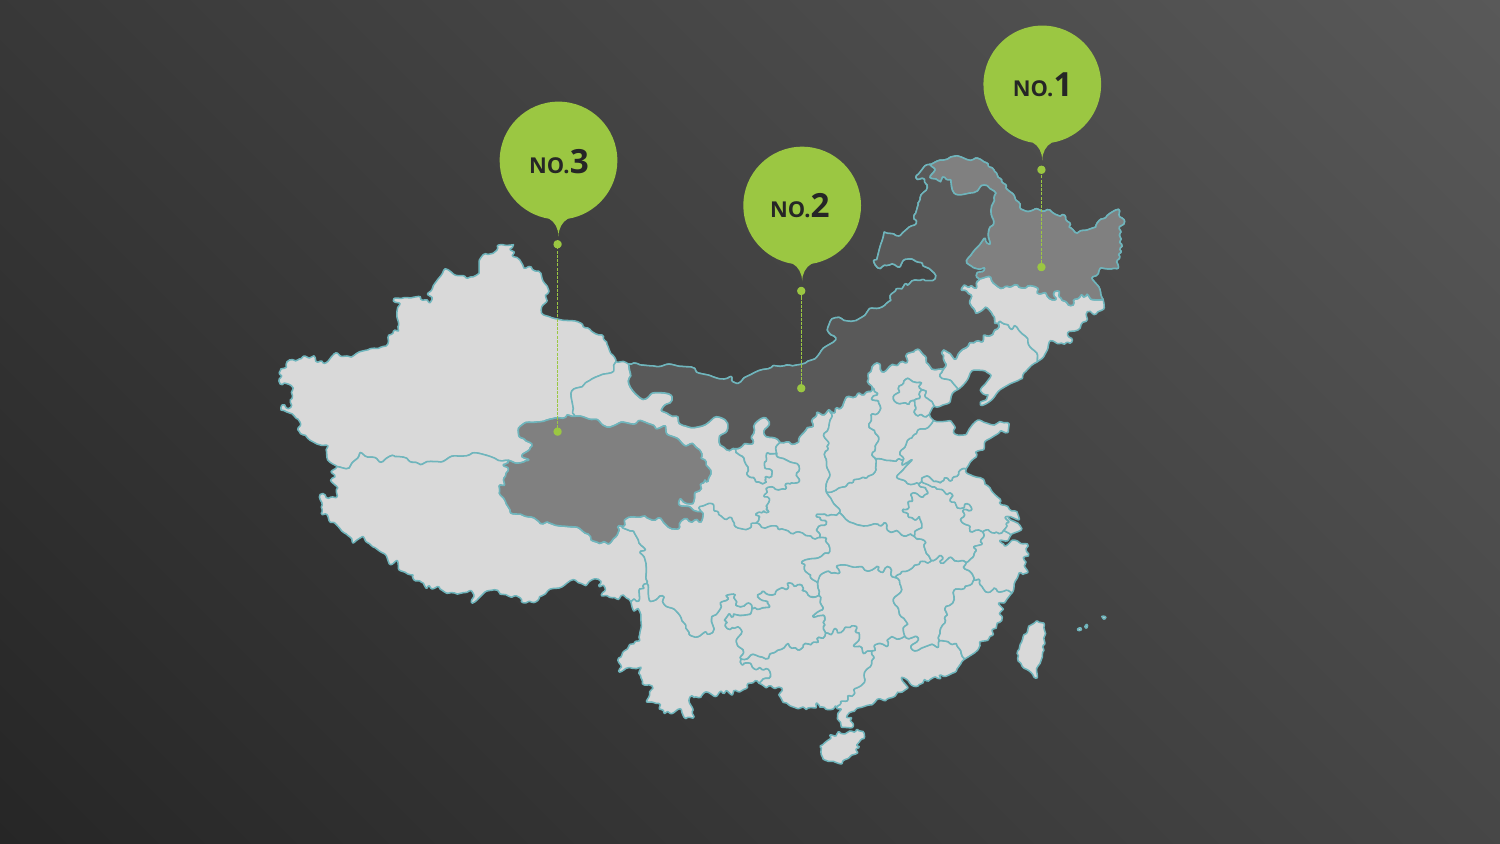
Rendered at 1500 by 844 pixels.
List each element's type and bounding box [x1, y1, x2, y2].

text_box [979, 25, 1107, 268]
text_box [277, 155, 1125, 765]
text_box [498, 155, 1125, 546]
text_box [495, 101, 623, 432]
text_box [736, 146, 864, 389]
